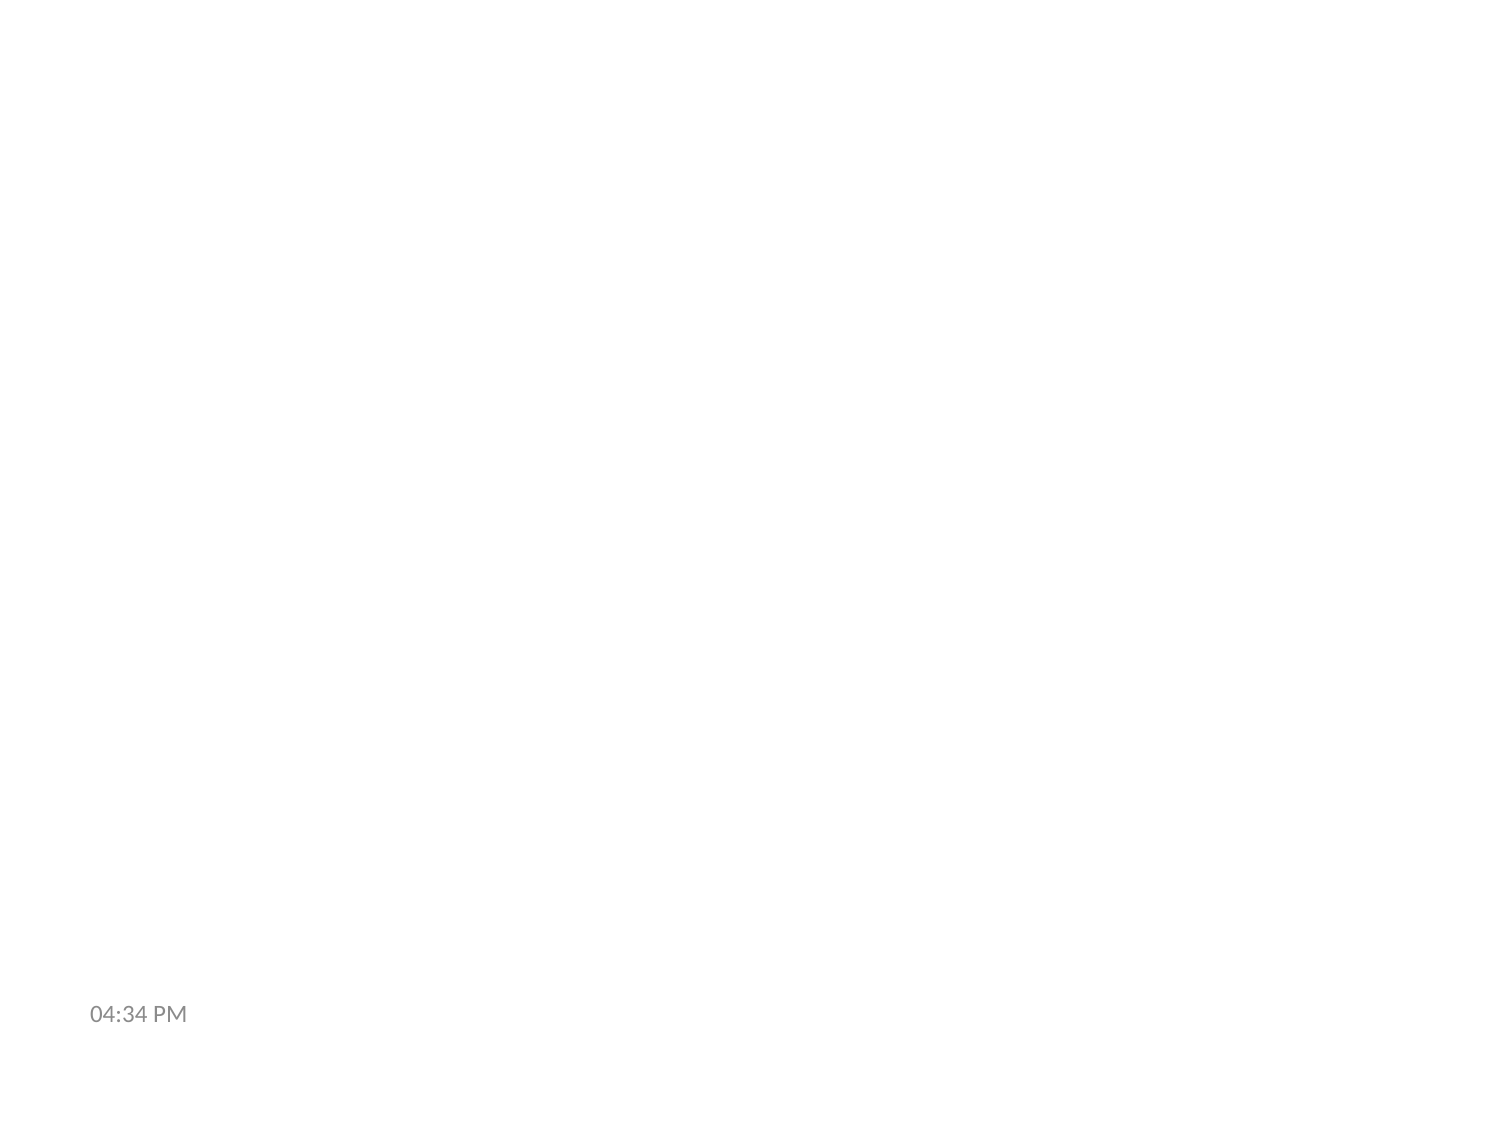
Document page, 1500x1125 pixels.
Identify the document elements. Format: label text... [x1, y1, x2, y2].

text_box 3:35 PM [75, 982, 425, 1043]
